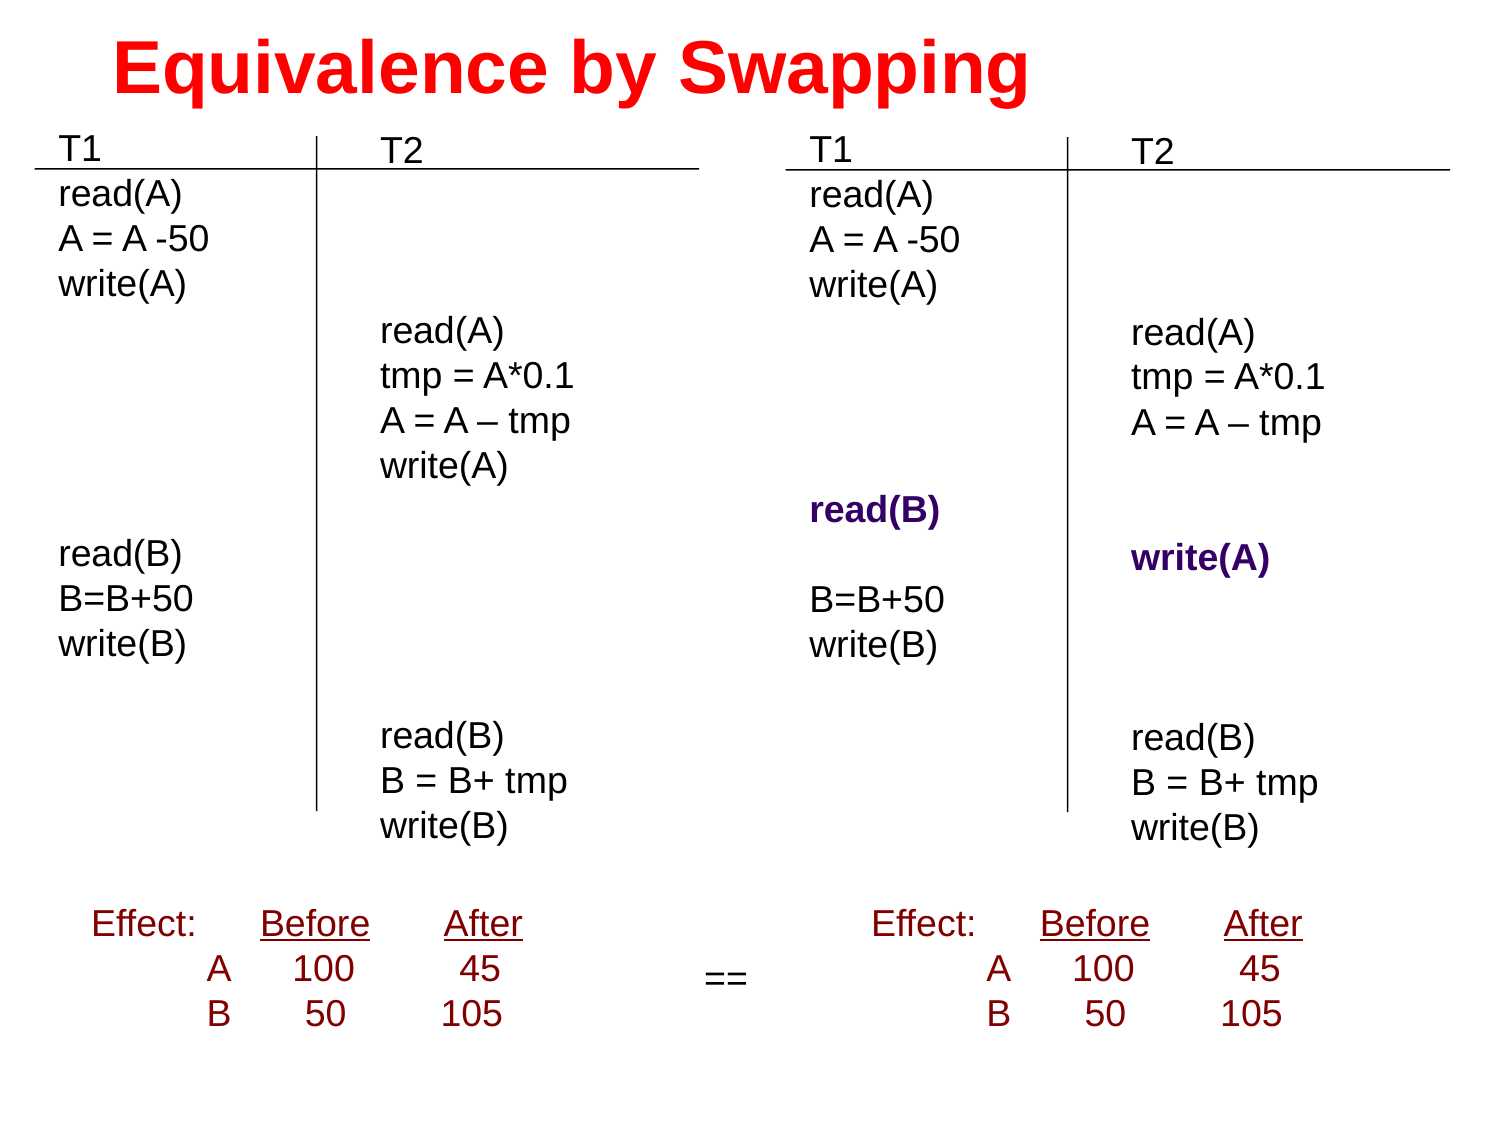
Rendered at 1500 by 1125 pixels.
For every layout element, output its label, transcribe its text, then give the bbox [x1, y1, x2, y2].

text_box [785, 117, 1451, 857]
text_box == [689, 946, 764, 1007]
text_box Effect: Before After A 100 45 B 50 105 [76, 891, 538, 1087]
title Equivalence by Swapping [97, 15, 1423, 116]
text_box Effect: Before After A 100 45 B 50 105 [856, 891, 1318, 1087]
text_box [34, 116, 700, 856]
